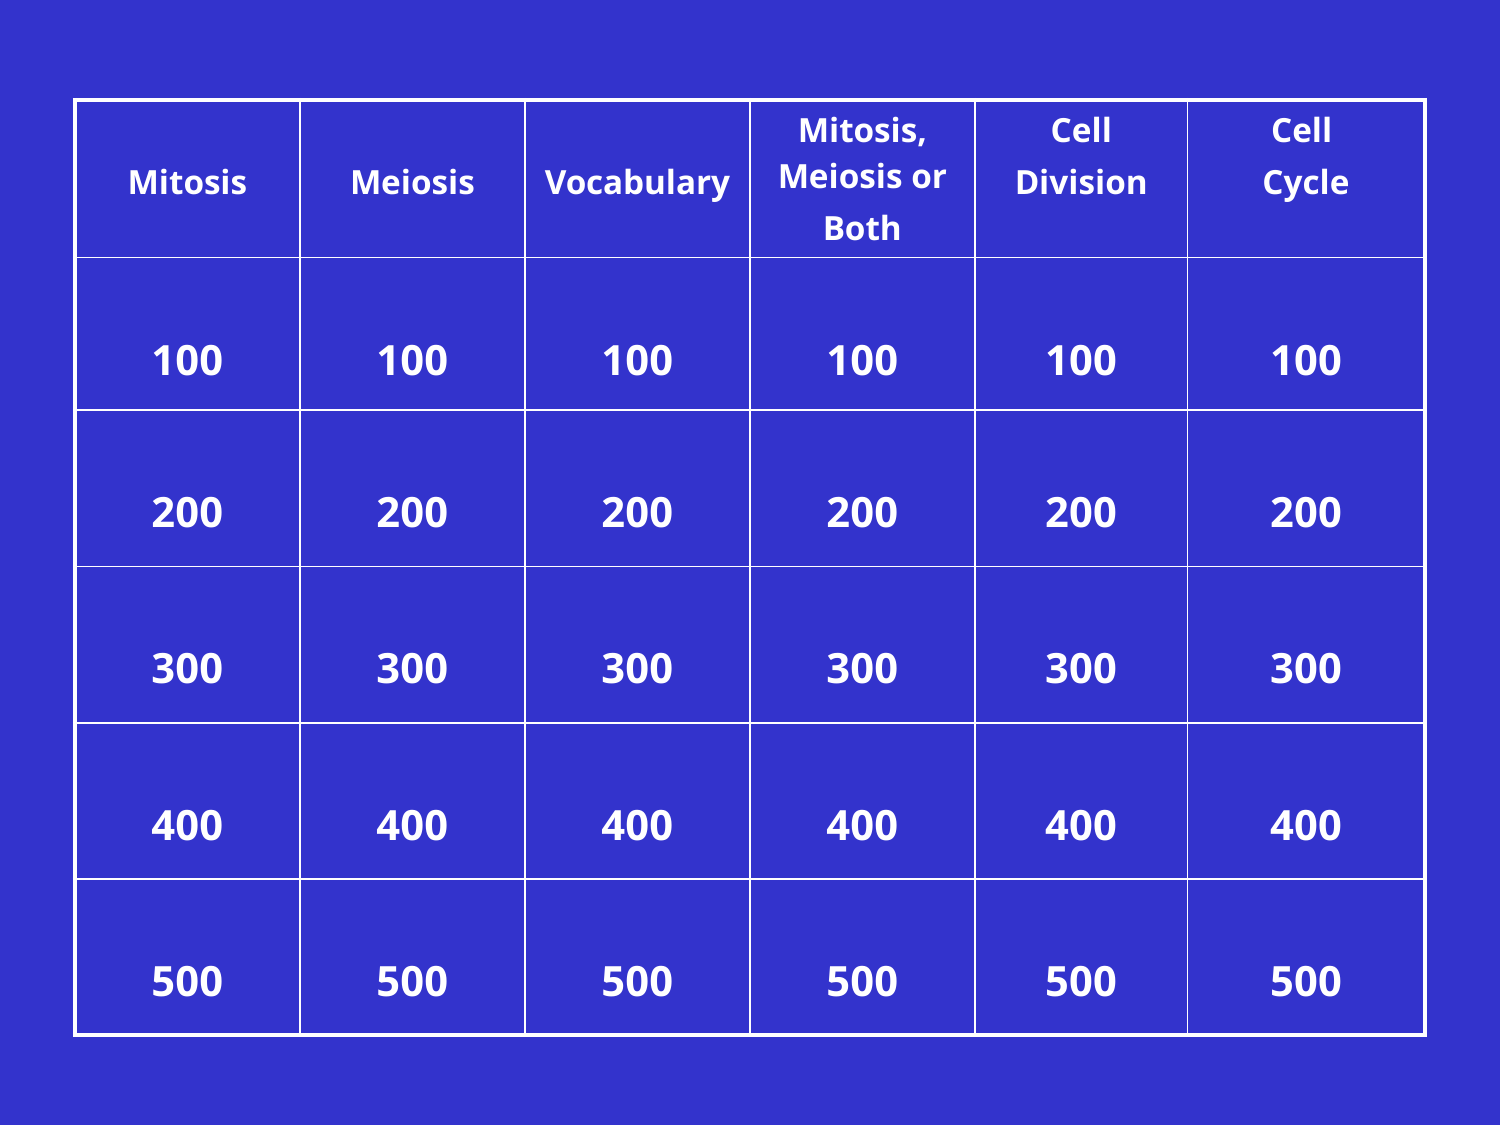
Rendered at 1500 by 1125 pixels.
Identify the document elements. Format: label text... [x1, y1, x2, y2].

table_header Mitosis [77, 102, 299, 257]
table_cell 200 [77, 411, 299, 566]
table_cell 300 [77, 567, 299, 722]
table_cell 400 [751, 724, 974, 878]
table_cell 500 [301, 880, 524, 1033]
table_cell 500 [1188, 880, 1423, 1033]
table_cell 400 [526, 724, 749, 878]
table_header Cell Cycle [1188, 102, 1423, 257]
table_cell 300 [976, 567, 1187, 722]
table_cell 200 [751, 411, 974, 566]
table_cell 500 [77, 880, 299, 1033]
table_cell 200 [526, 411, 749, 566]
table_cell 100 [526, 258, 749, 409]
table_cell 200 [1188, 411, 1423, 566]
table_cell 200 [976, 411, 1187, 566]
table_cell 300 [1188, 567, 1423, 722]
table_cell 400 [976, 724, 1187, 878]
table_header Vocabulary [526, 102, 749, 257]
table_cell 300 [301, 567, 524, 722]
table_cell 400 [77, 724, 299, 878]
table_cell 300 [751, 567, 974, 722]
table_header Meiosis [301, 102, 524, 257]
table_header Mitosis, Meiosis or Both [751, 102, 974, 257]
table_cell 500 [751, 880, 974, 1033]
table_cell 500 [526, 880, 749, 1033]
table_cell 500 [976, 880, 1187, 1033]
table_cell 100 [301, 258, 524, 409]
table_cell 100 [751, 258, 974, 409]
table_cell 200 [301, 411, 524, 566]
table_cell 100 [1188, 258, 1423, 409]
table_header Cell Division [976, 102, 1187, 257]
table_cell 400 [301, 724, 524, 878]
table_cell 100 [976, 258, 1187, 409]
table_cell 100 [77, 258, 299, 409]
table_cell 300 [526, 567, 749, 722]
table_cell 400 [1188, 724, 1423, 878]
